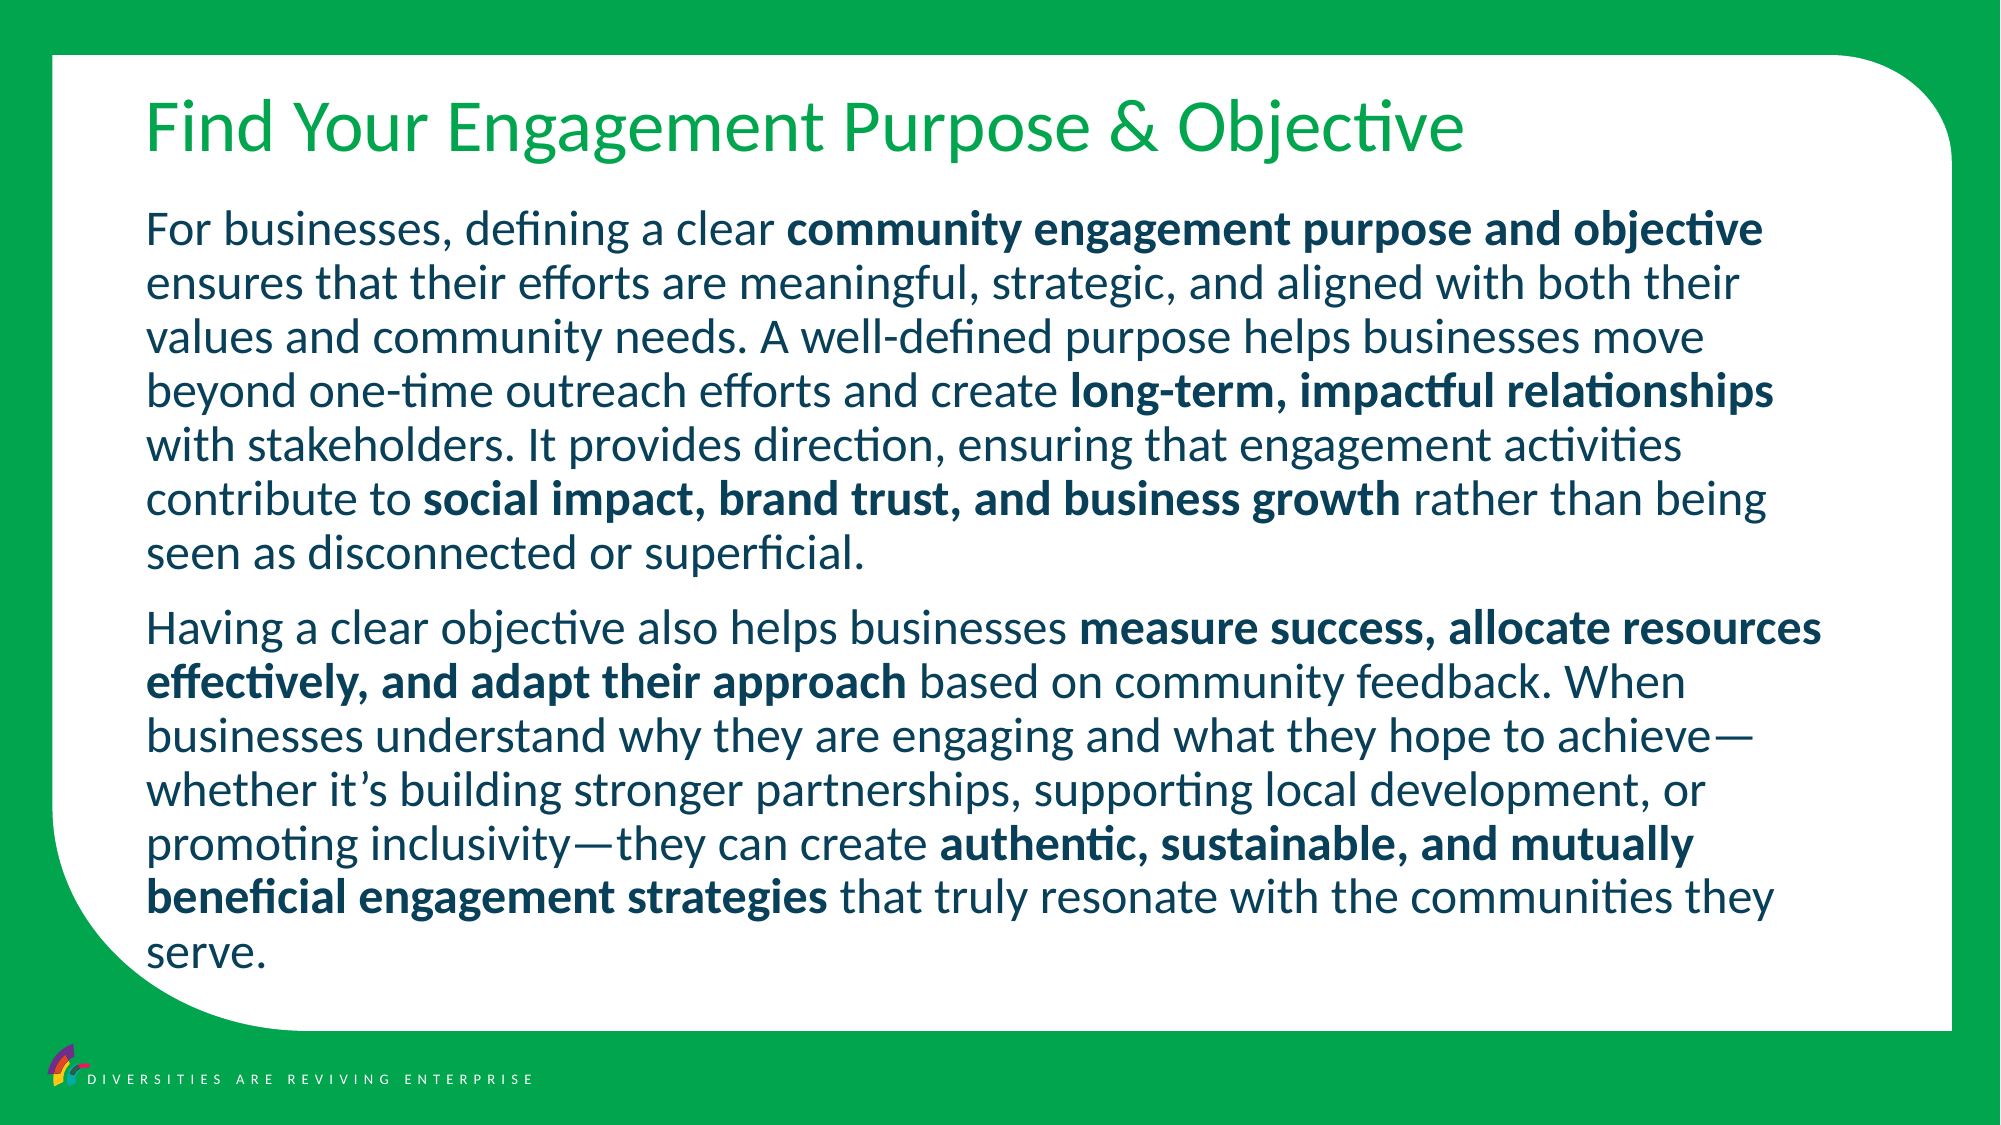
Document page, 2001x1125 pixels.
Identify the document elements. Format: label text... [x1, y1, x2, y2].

list Find Your Engagement Purpose & Objective [130, 79, 1869, 211]
list For businesses, defining a clear community engagement purpose and objective ensures that their efforts are meaningful, strategic, and aligned with both their values and community needs. A well-defined purpose helps businesses move beyond one-time outreach efforts and create long-term, impactful relationships with stakeholders. It provides direction, ensuring that engagement activities contribute to social impact, brand trust, and business growth rather than being seen as disconnected or superficial. Having a clear objective also helps businesses measure success, allocate resources effectively, and adapt their approach based on community feedback. When businesses understand why they are engaging and what they hope to achieve—whether it’s building stronger partnerships, supporting local development, or promoting inclusivity—they can create authentic, sustainable, and mutually beneficial engagement strategies that truly resonate with the communities they serve. [130, 211, 1869, 827]
